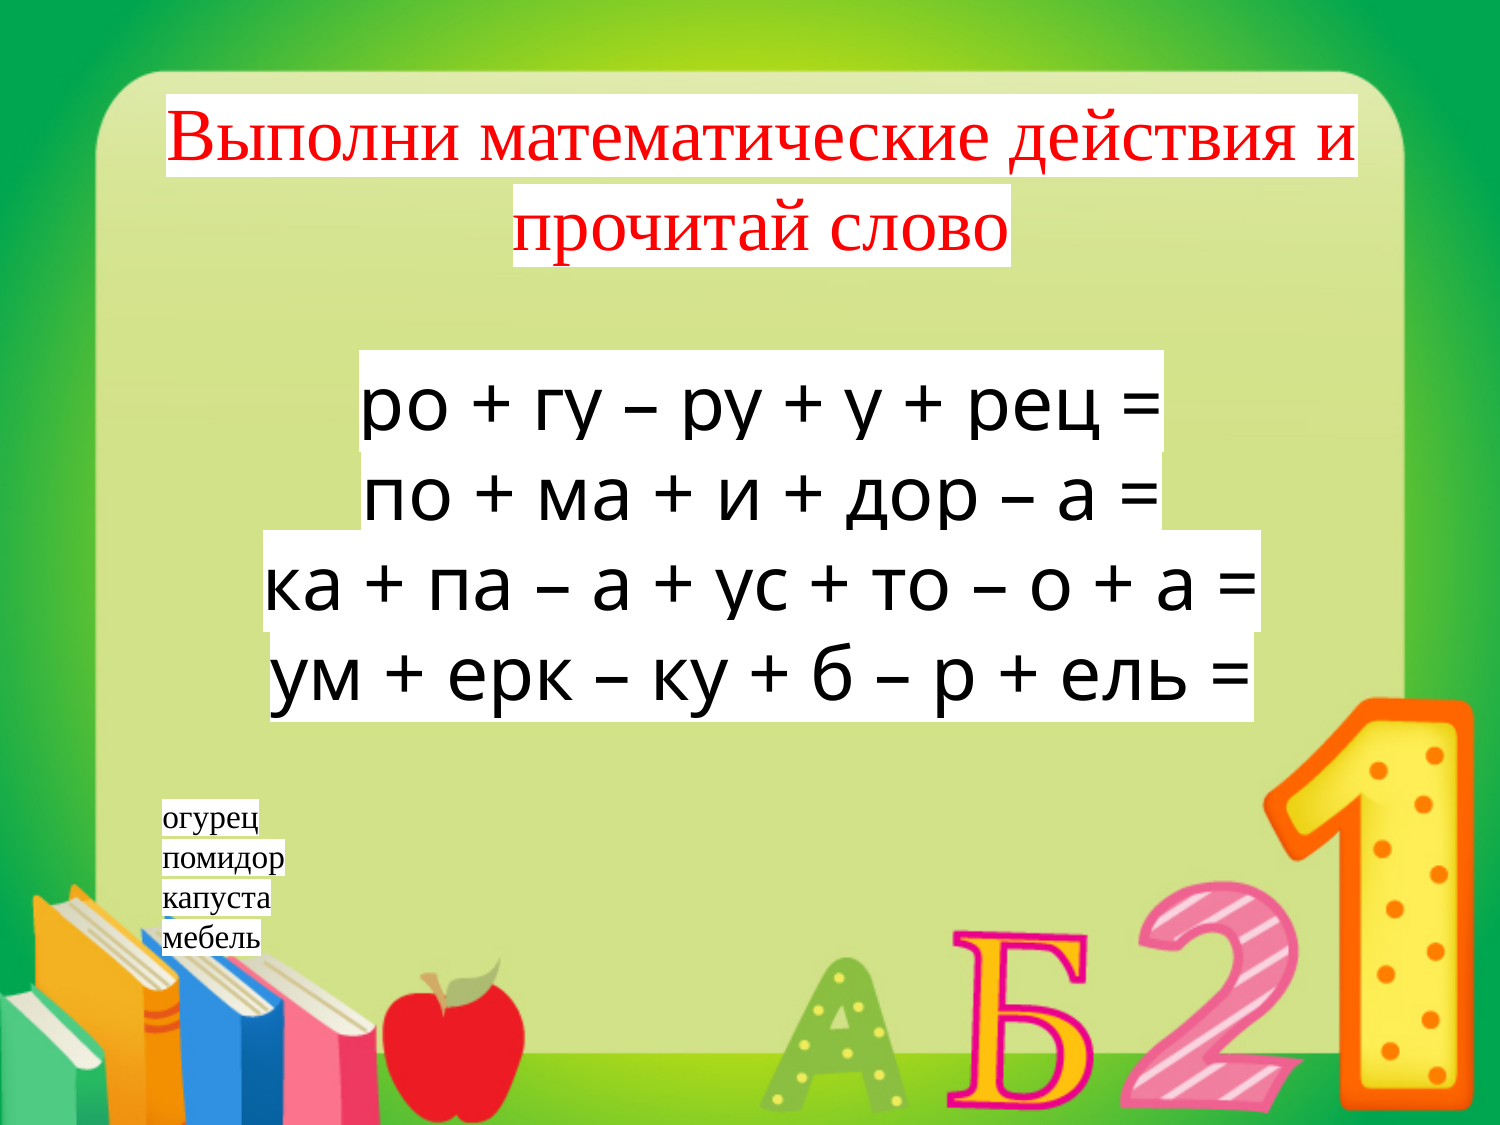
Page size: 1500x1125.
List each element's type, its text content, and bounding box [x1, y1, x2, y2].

picture [0, 0, 1500, 1125]
text_box Выполни математические действия и прочитай слово ро + гу – ру + у + рец = по + ма + и + дор – а = ка + па – а + ус + то – о + а = ум + ерк – ку + б – р + ель = огурец помидор капуста мебель [147, 78, 1376, 1053]
